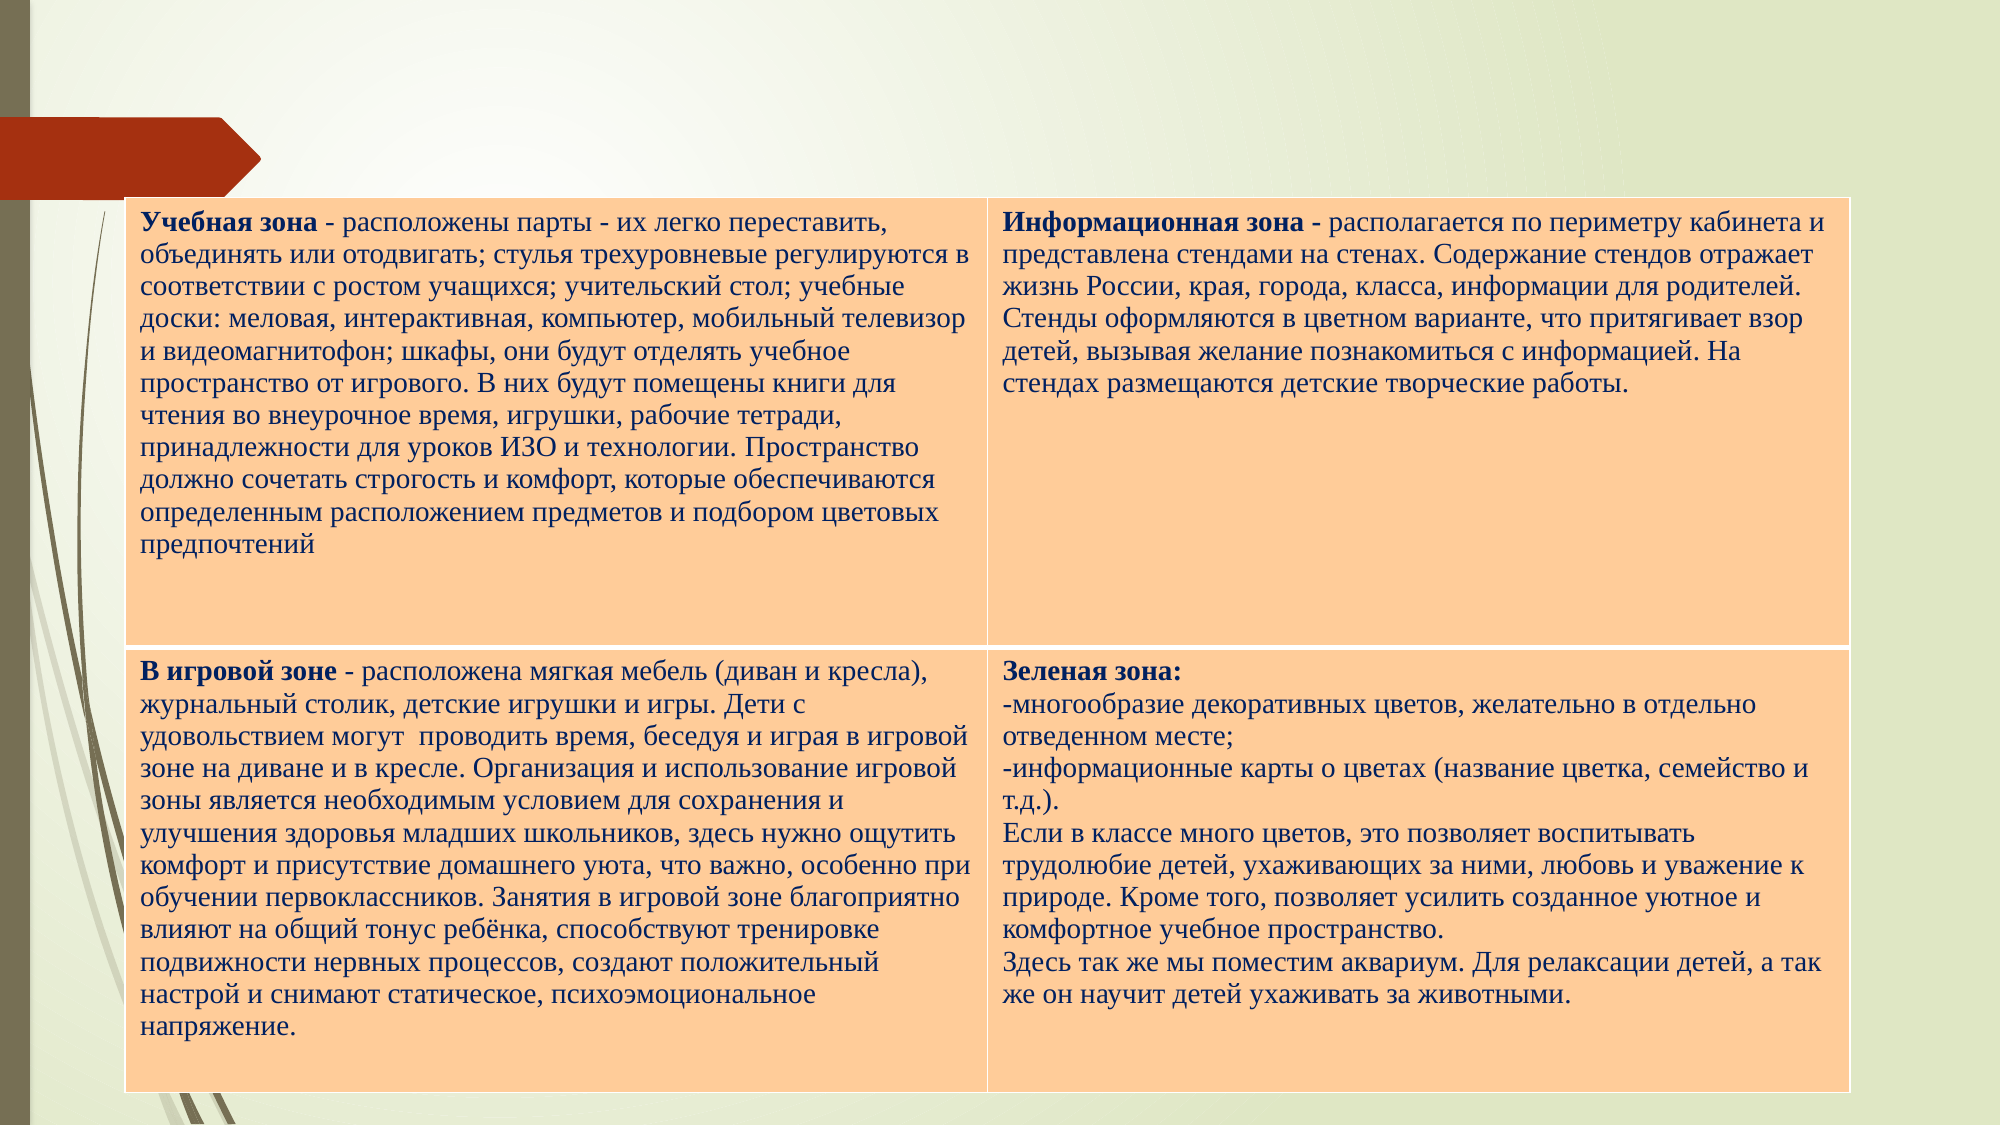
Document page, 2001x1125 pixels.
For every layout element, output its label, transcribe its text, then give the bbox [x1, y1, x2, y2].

table_cell В игровой зоне - расположена мягкая мебель (диван и кресла), журнальный столик, детские игрушки и игры. Дети с удовольствием могут проводить время, беседуя и играя в игровой зоне на диване и в кресле. Организация и использование игровой зоны является необходимым условием для сохранения и улучшения здоровья младших школьников, здесь нужно ощутить комфорт и присутствие домашнего уюта, что важно, особенно при обучении первоклассников. Занятия в игровой зоне благоприятно влияют на общий тонус ребёнка, способствуют тренировке подвижности нервных процессов, создают положительный настрой и снимают статическое, психоэмоциональное напряжение. [126, 650, 987, 1092]
table_header Информационная зона - располагается по периметру кабинета и представлена стендами на стенах. Содержание стендов отражает жизнь России, края, города, класса, информации для родителей. Стенды оформляются в цветном варианте, что притягивает взор детей, вызывая желание познакомиться с информацией. На стендах размещаются детские творческие работы. [988, 198, 1849, 645]
table_header Учебная зона - расположены парты - их легко переставить, объединять или отодвигать; стулья трехуровневые регулируются в соответствии с ростом учащихся; учительский стол; учебные доски: меловая, интерактивная, компьютер, мобильный телевизор и видеомагнитофон; шкафы, они будут отделять учебное пространство от игрового. В них будут помещены книги для чтения во внеурочное время, игрушки, рабочие тетради, принадлежности для уроков ИЗО и технологии. Пространство должно сочетать строгость и комфорт, которые обеспечиваются определенным расположением предметов и подбором цветовых предпочтений [126, 198, 987, 645]
table_cell Зеленая зона: -многообразие декоративных цветов, желательно в отдельно отведенном месте; -информационные карты о цветах (название цветка, семейство и т.д.). Если в классе много цветов, это позволяет воспитывать трудолюбие детей, ухаживающих за ними, любовь и уважение к природе. Кроме того, позволяет усилить созданное уютное и комфортное учебное пространство. Здесь так же мы поместим аквариум. Для релаксации детей, а так же он научит детей ухаживать за животными. [988, 650, 1849, 1092]
